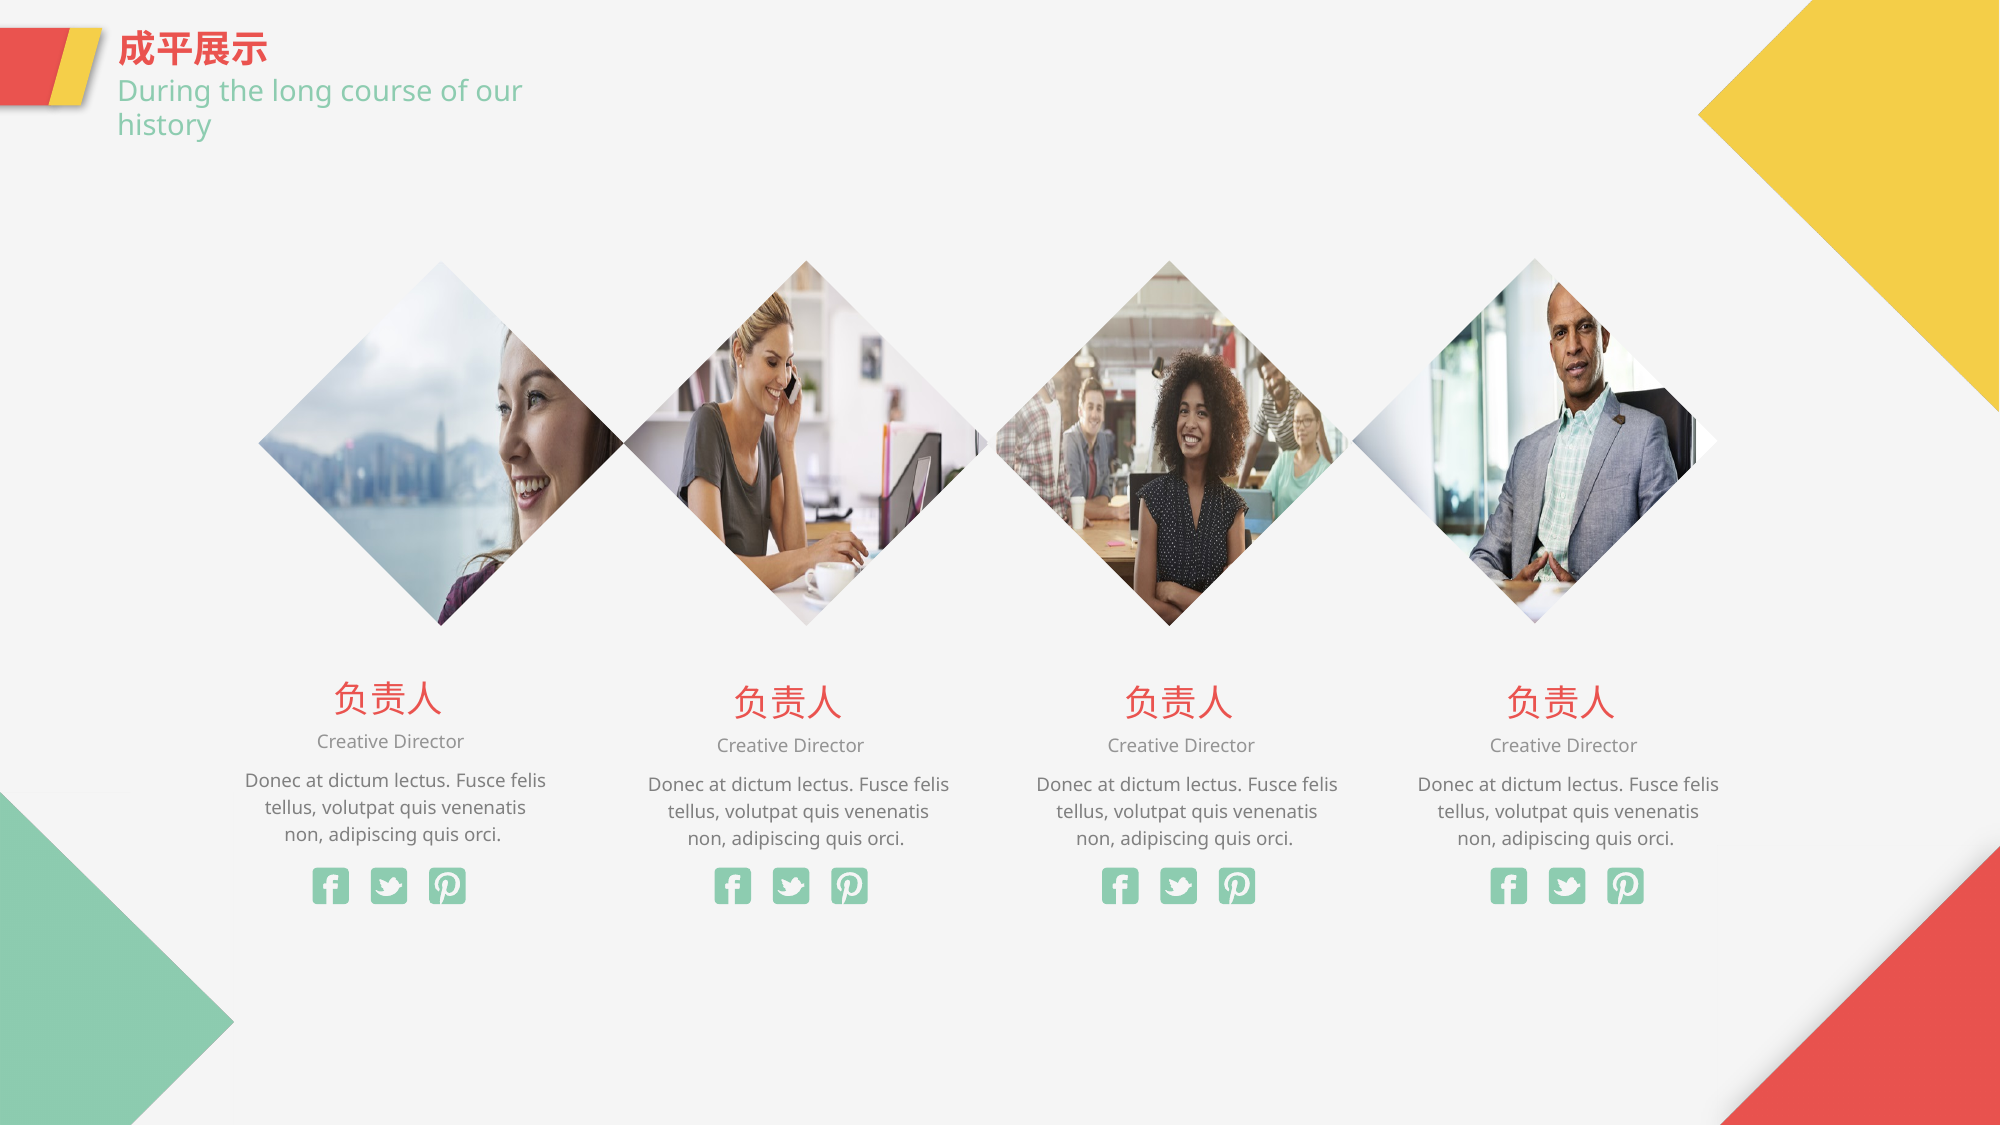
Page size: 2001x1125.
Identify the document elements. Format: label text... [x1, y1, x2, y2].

text_box [1218, 867, 1256, 905]
text_box Creative Director [1035, 733, 1328, 757]
text_box [1102, 867, 1139, 905]
picture [0, 792, 234, 1125]
text_box Creative Director [644, 733, 937, 757]
text_box [258, 260, 623, 626]
text_box Creative Director [1417, 733, 1710, 757]
text_box 负责人 [1033, 679, 1325, 724]
text_box [831, 867, 868, 905]
text_box Donec at dictum lectus. Fusce felis tellus, volutpat quis venenatis non, adipiscing quis orci. [1416, 768, 1720, 847]
text_box Donec at dictum lectus. Fusce felis tellus, volutpat quis venenatis non, adipiscing quis orci. [646, 768, 950, 847]
text_box 负责人 [642, 679, 935, 724]
picture [1717, 845, 2000, 1125]
text_box 负责人 [242, 675, 535, 720]
text_box [623, 260, 988, 626]
text_box [1490, 867, 1528, 905]
text_box [1160, 867, 1197, 905]
text_box 负责人 [1415, 679, 1708, 724]
text_box [714, 867, 752, 905]
text_box [312, 867, 349, 905]
text_box [1352, 258, 1718, 624]
text_box [429, 867, 466, 905]
picture [1698, 0, 1999, 412]
text_box [986, 260, 1353, 626]
text_box Donec at dictum lectus. Fusce felis tellus, volutpat quis venenatis non, adipiscing quis orci. [1035, 768, 1339, 847]
text_box [772, 867, 810, 905]
text_box Donec at dictum lectus. Fusce felis tellus, volutpat quis venenatis non, adipiscing quis orci. [243, 764, 547, 843]
text_box [1607, 867, 1644, 905]
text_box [0, 17, 615, 116]
text_box [370, 867, 408, 905]
text_box Creative Director [244, 729, 537, 753]
text_box [1548, 867, 1586, 905]
